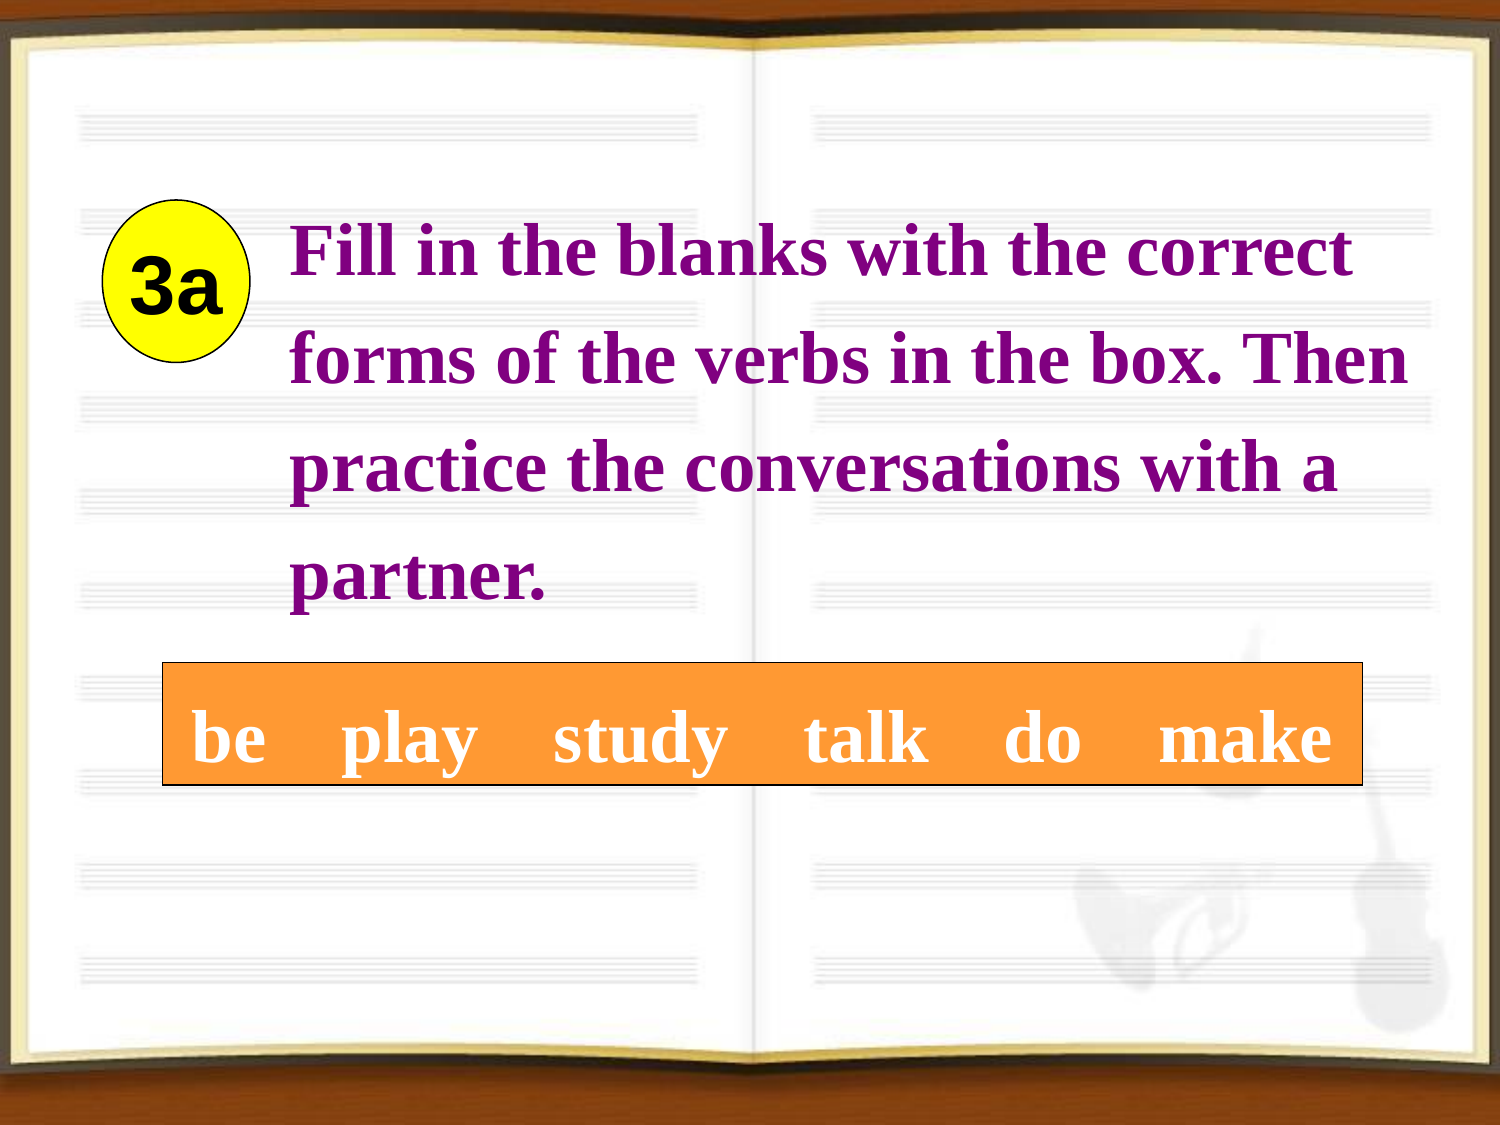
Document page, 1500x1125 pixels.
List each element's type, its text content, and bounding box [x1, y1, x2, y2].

text_box Fill in the blanks with the correct forms of the verbs in the box. Then practice the conversations with a partner. [275, 174, 1425, 622]
picture [0, 0, 1500, 1125]
text_box 3a [102, 199, 250, 363]
text_box be play study talk do make [162, 662, 1363, 786]
